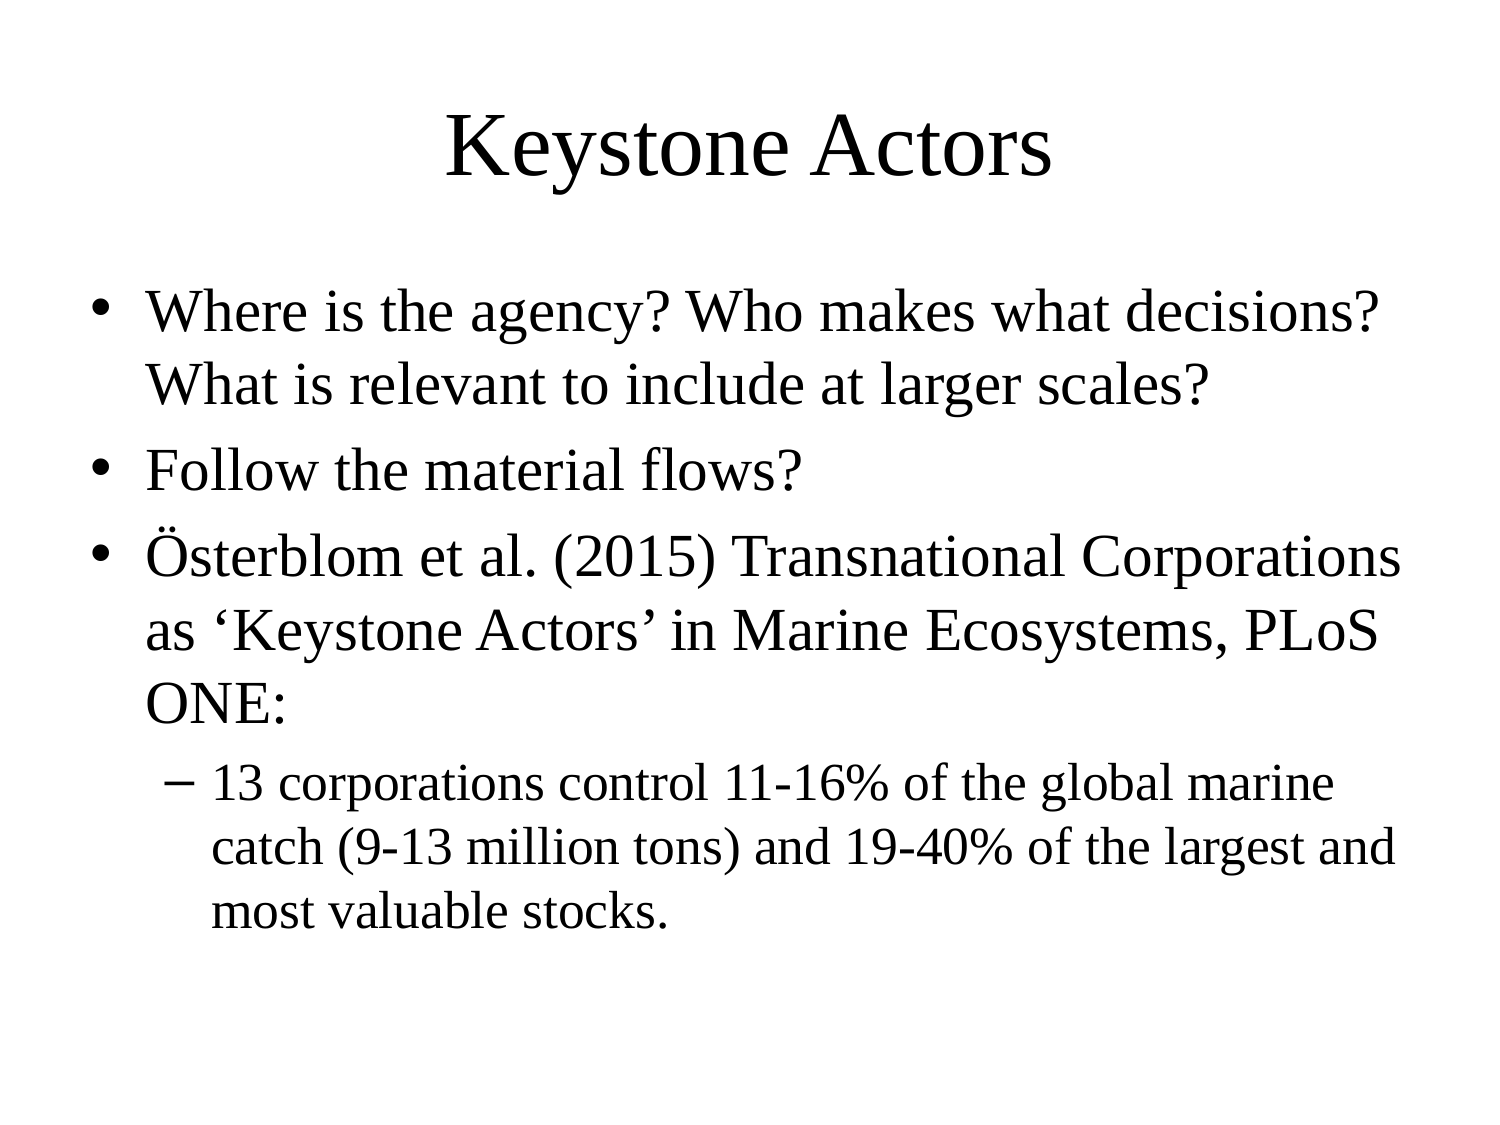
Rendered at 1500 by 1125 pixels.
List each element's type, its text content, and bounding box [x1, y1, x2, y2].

title Keystone Actors [75, 45, 1425, 233]
list Where is the agency? Who makes what decisions? What is relevant to include at larger scales? Follow the material flows? Österblom et al. (2015) Transnational Corporations as ‘Keystone Actors’ in Marine Ecosystems, PLoS ONE: 13 corporations control 11-16% of the global marine catch (9-13 million tons) and 19-40% of the largest and most valuable stocks. [75, 262, 1425, 1005]
